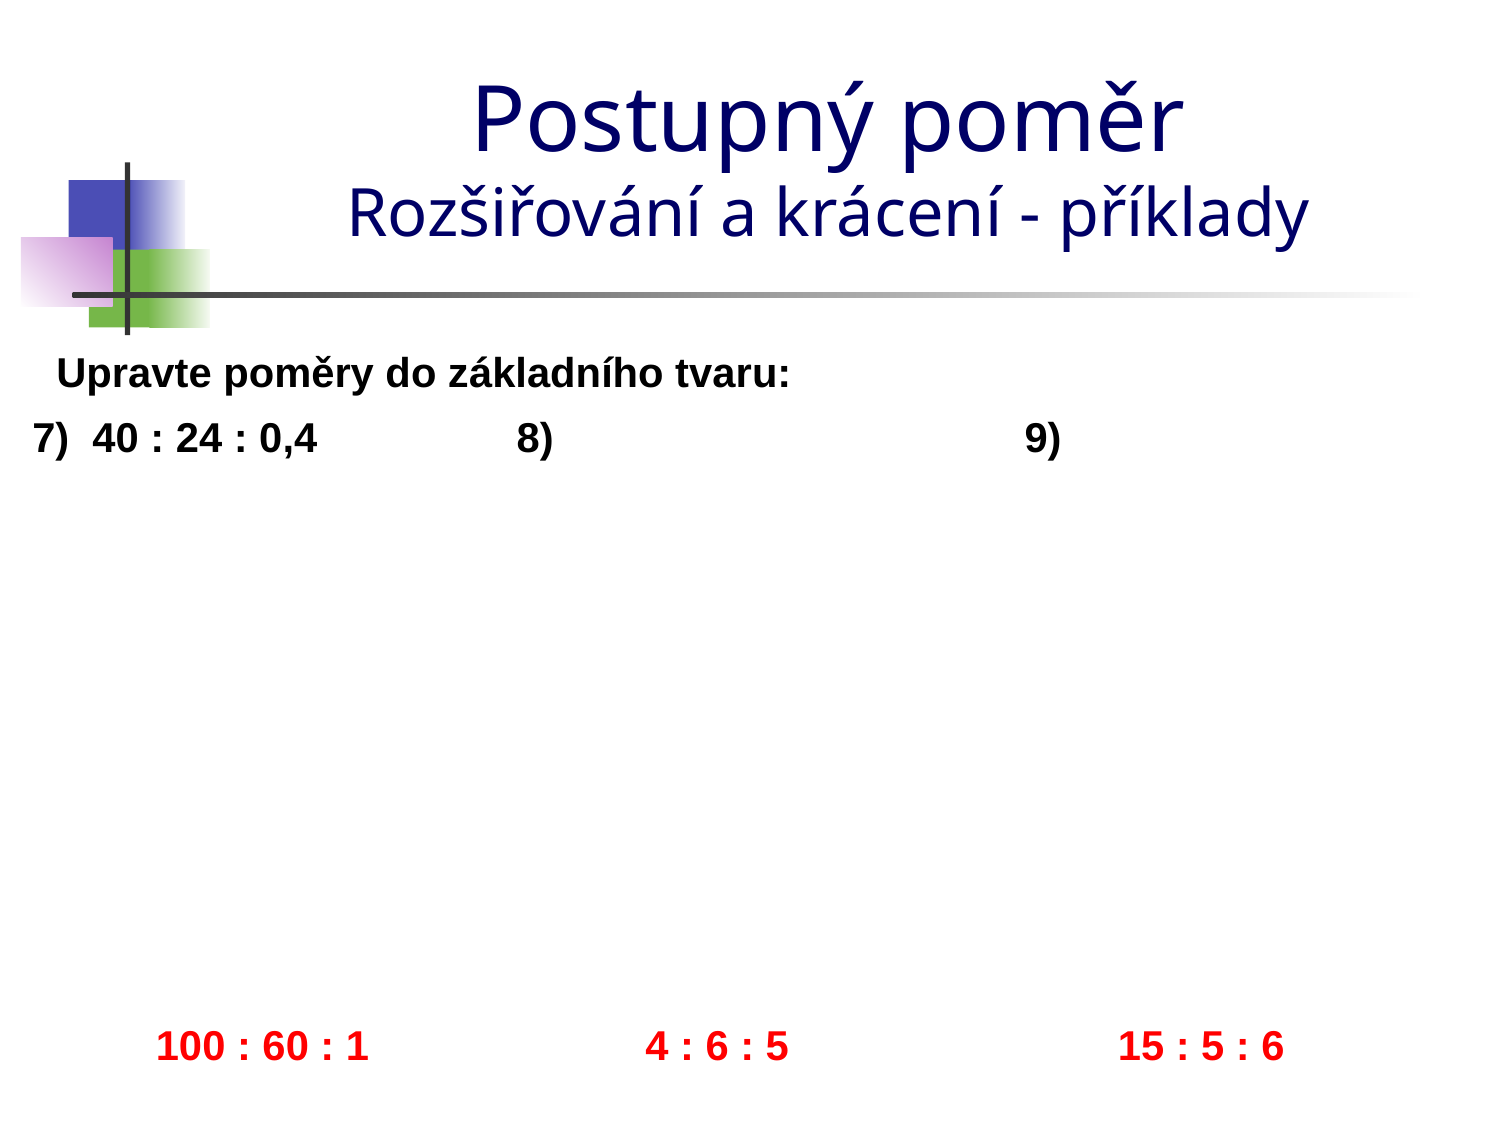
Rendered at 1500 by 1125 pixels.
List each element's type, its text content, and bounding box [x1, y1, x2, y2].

text_box 100 : 60 : 1 [41, 1011, 450, 1077]
title Postupný poměr Rozšiřování a krácení - příklady [188, 34, 1468, 276]
text_box 4 : 6 : 5 [501, 1011, 910, 1077]
text_box 15 : 5 : 6 [986, 1011, 1394, 1077]
text_box Upravte poměry do základního tvaru: [41, 338, 809, 403]
text_box 7) 40 : 24 : 0,4 [17, 403, 426, 469]
